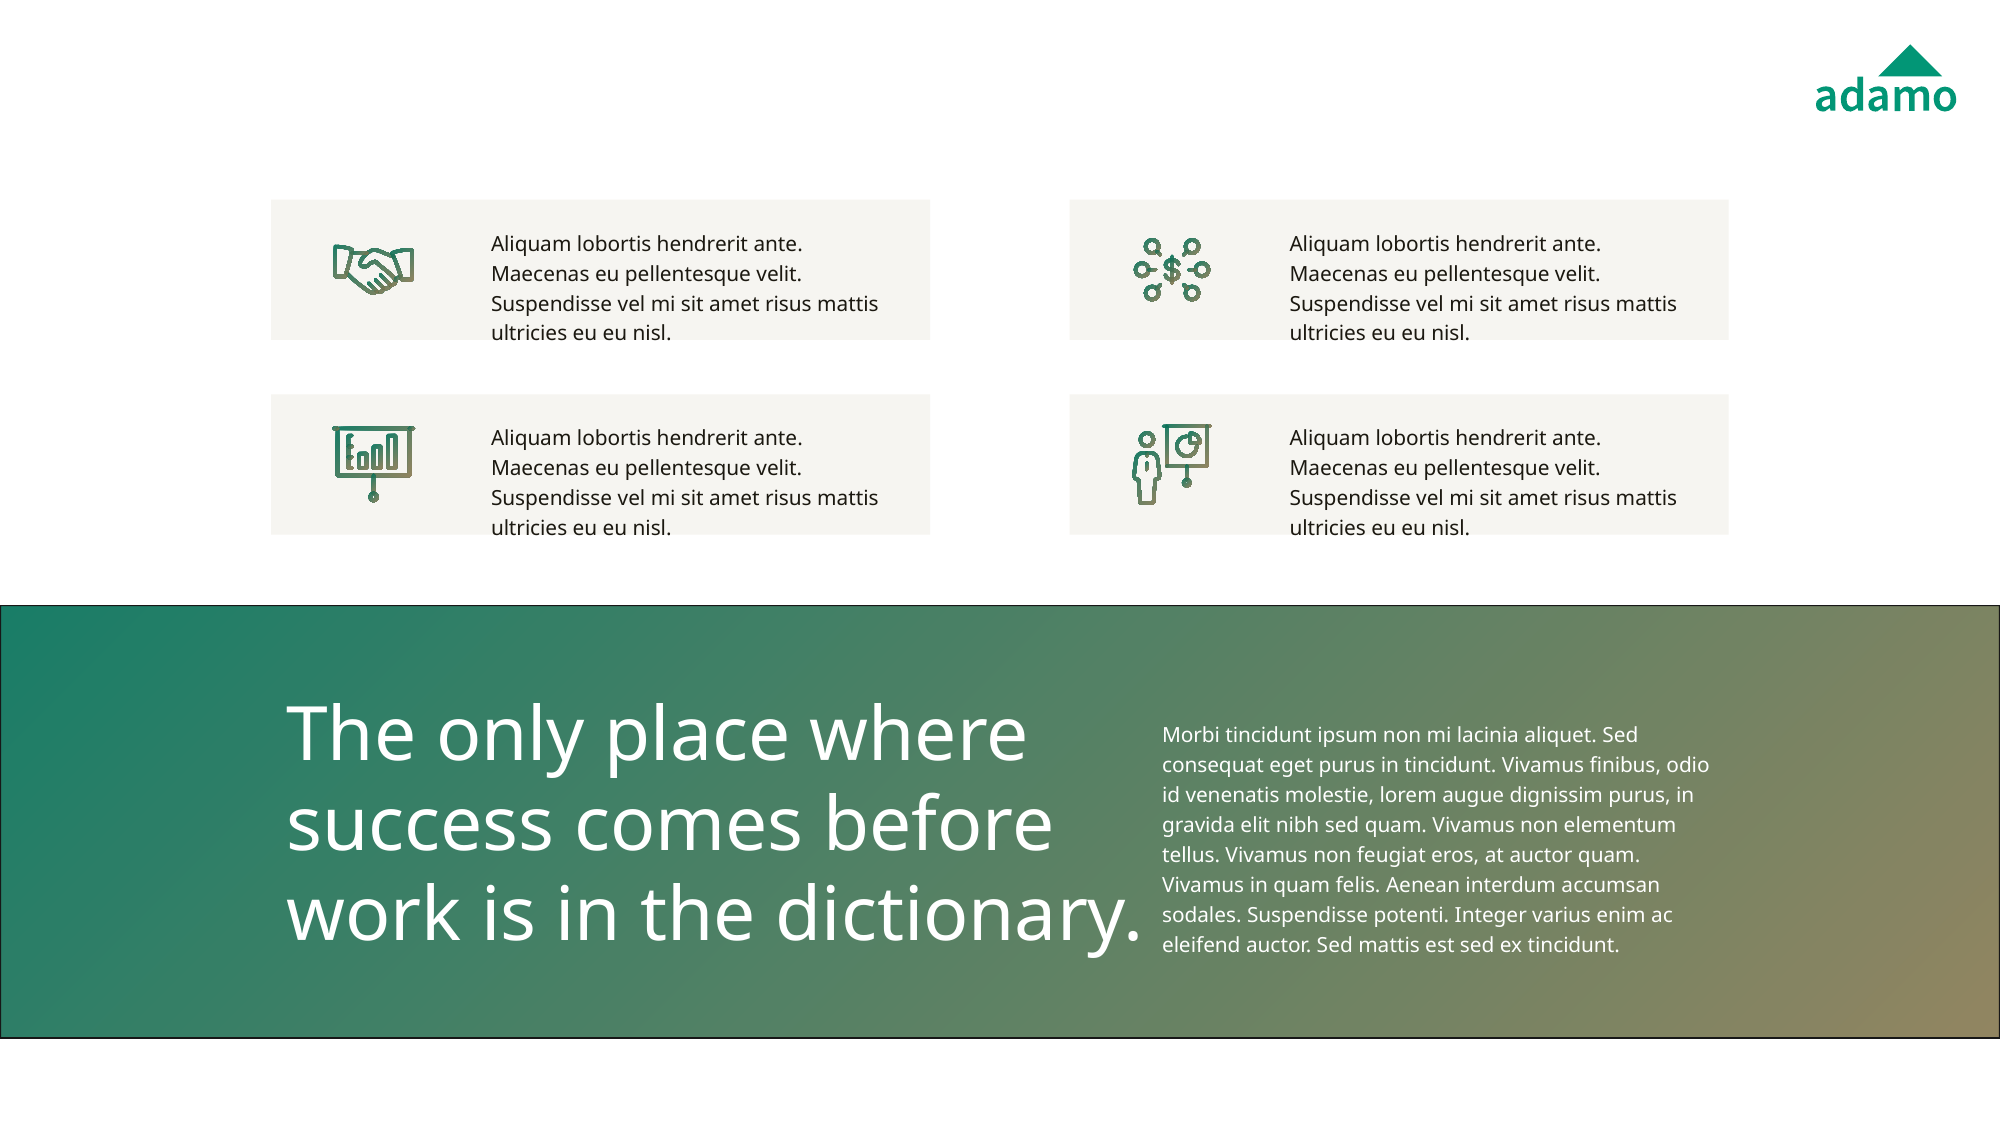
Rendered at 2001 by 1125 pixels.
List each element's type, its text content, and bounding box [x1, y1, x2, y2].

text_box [1132, 424, 1212, 505]
text_box [0, 604, 2000, 1039]
text_box [270, 199, 931, 341]
text_box [270, 393, 931, 536]
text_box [1816, 44, 1957, 112]
list Aliquam lobortis hendrerit ante. Maecenas eu pellentesque velit. Suspendisse vel mi sit amet risus mattis ultricies eu eu nisl. [476, 217, 898, 322]
list Aliquam lobortis hendrerit ante. Maecenas eu pellentesque velit. Suspendisse vel mi sit amet risus mattis ultricies eu eu nisl. [1274, 412, 1696, 517]
text_box [1069, 199, 1730, 341]
title The only place where success comes before work is in the dictionary. [271, 678, 1166, 966]
text_box [1069, 393, 1730, 536]
list Morbi tincidunt ipsum non mi lacinia aliquet. Sed consequat eget purus in tincidunt. Vivamus finibus, odio id venenatis molestie, lorem augue dignissim purus, in gravida elit nibh sed quam. Vivamus non elementum tellus. Vivamus non feugiat eros, at auctor quam. Vivamus in quam felis. Aenean interdum accumsan sodales. Suspendisse potenti. Integer varius enim ac eleifend auctor. Sed mattis est sed ex tincidunt. [1147, 709, 1729, 935]
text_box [1133, 238, 1211, 302]
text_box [331, 426, 416, 503]
list Aliquam lobortis hendrerit ante. Maecenas eu pellentesque velit. Suspendisse vel mi sit amet risus mattis ultricies eu eu nisl. [1274, 217, 1696, 322]
list Aliquam lobortis hendrerit ante. Maecenas eu pellentesque velit. Suspendisse vel mi sit amet risus mattis ultricies eu eu nisl. [476, 412, 898, 517]
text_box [333, 244, 414, 295]
